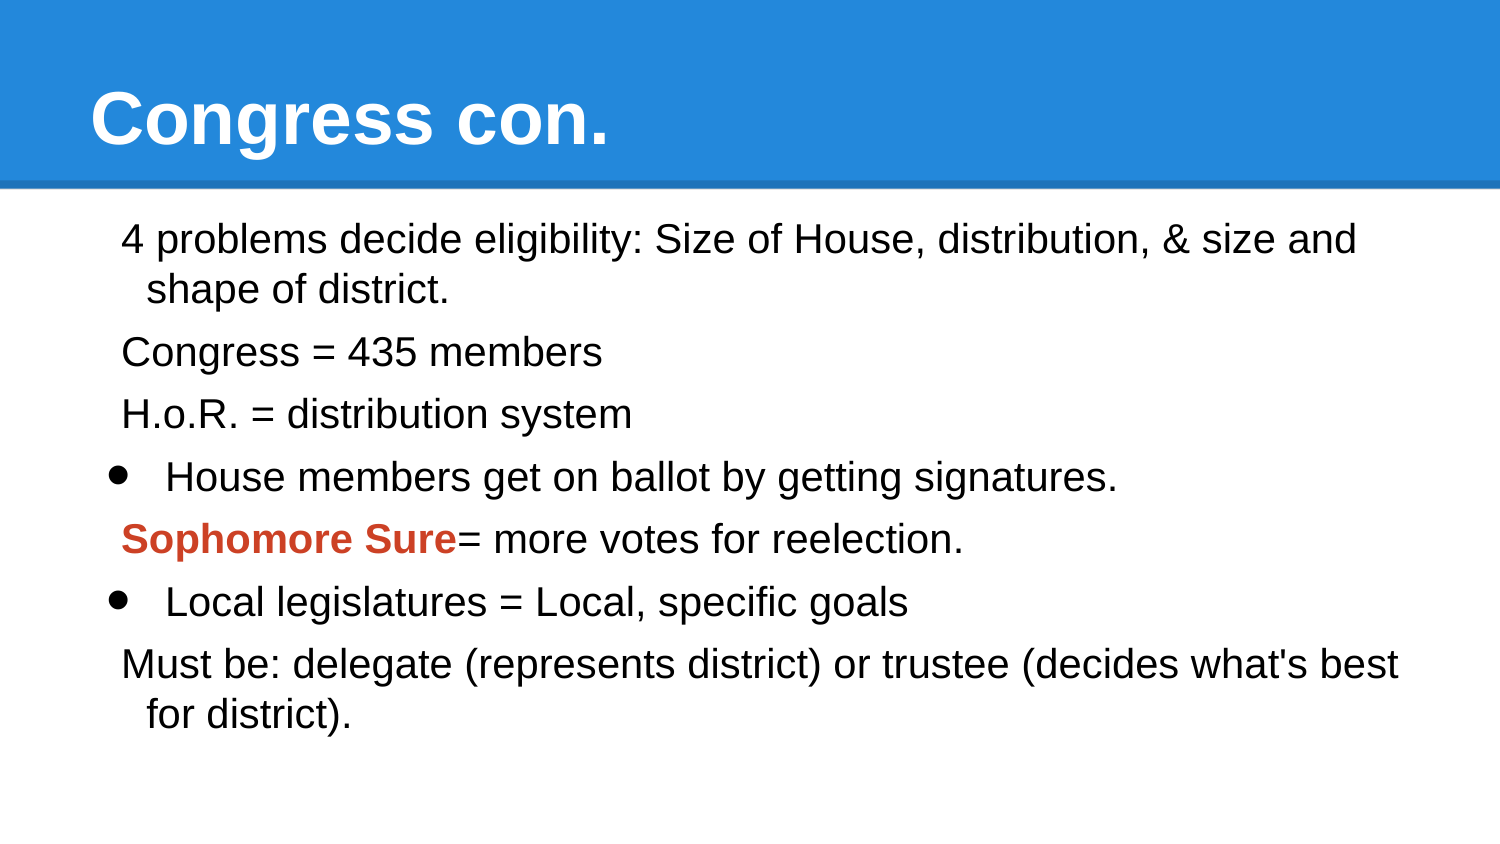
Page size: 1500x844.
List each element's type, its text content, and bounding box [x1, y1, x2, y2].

title Congress con. [75, 33, 1425, 175]
list 4 problems decide eligibility: Size of House, distribution, & size and shape of district. Congress = 435 members H.o.R. = distribution system House members get on ballot by getting signatures. Sophomore Sure= more votes for reelection. Local legislatures = Local, specific goals Must be: delegate (represents district) or trustee (decides what's best for district). [75, 196, 1425, 808]
